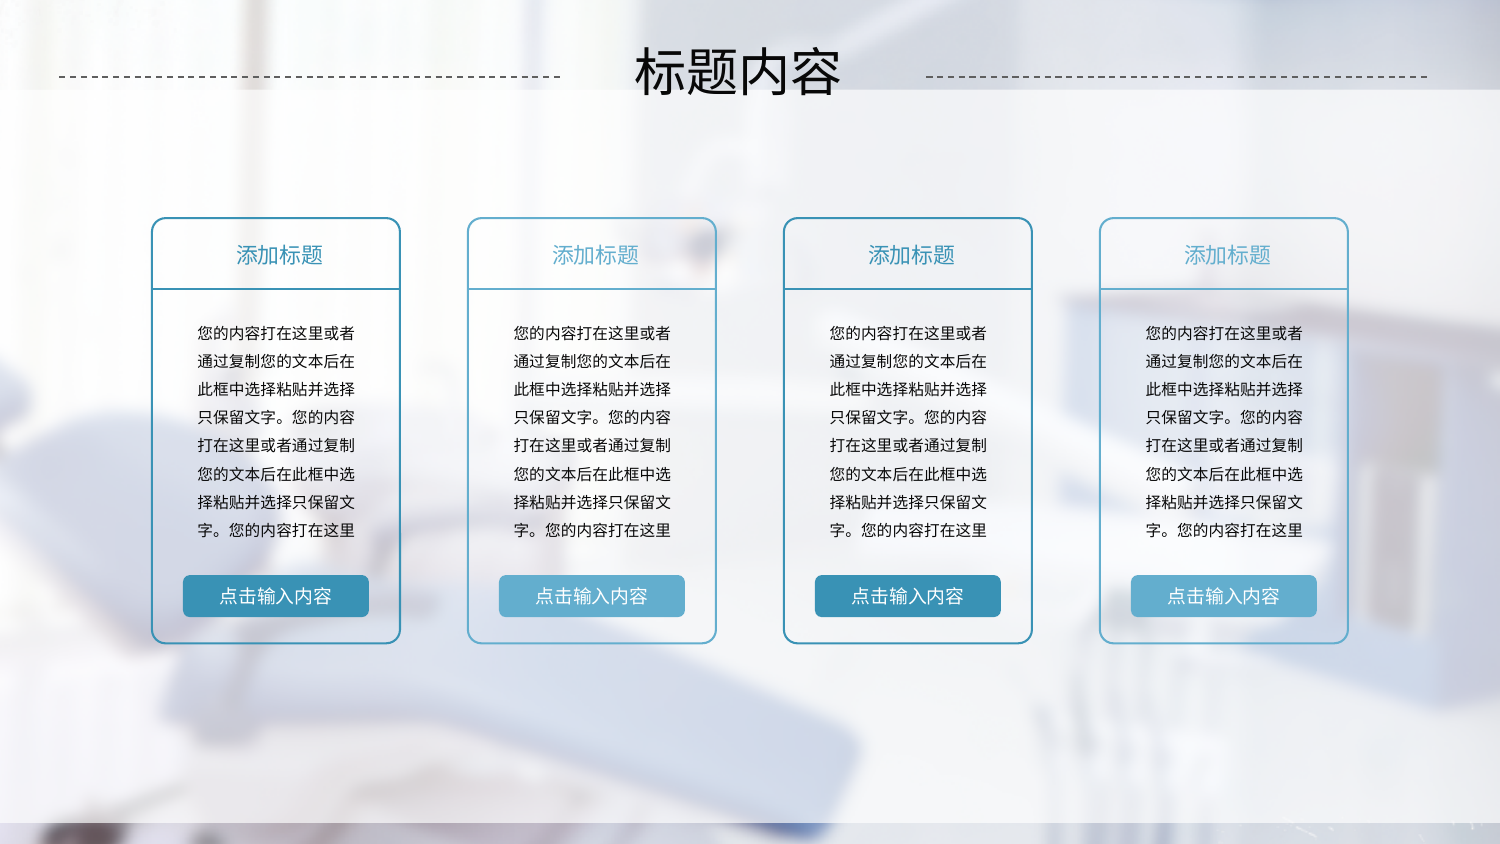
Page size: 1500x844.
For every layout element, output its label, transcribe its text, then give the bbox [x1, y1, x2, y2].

text_box 添加标题 [221, 234, 339, 276]
text_box 添加标题 [537, 234, 655, 276]
picture [0, 823, 1500, 844]
text_box 您的内容打在这里或者通过复制您的文本后在此框中选择粘贴并选择只保留文字。您的内容打在这里或者通过复制您的文本后在此框中选择粘贴并选择只保留文字。您的内容打在这里 [1134, 308, 1322, 546]
text_box 点击输入内容 [496, 572, 688, 620]
text_box 您的内容打在这里或者通过复制您的文本后在此框中选择粘贴并选择只保留文字。您的内容打在这里或者通过复制您的文本后在此框中选择粘贴并选择只保留文字。您的内容打在这里 [502, 308, 690, 546]
text_box 标题内容 [608, 32, 868, 110]
text_box 点击输入内容 [1128, 572, 1320, 620]
text_box [465, 215, 719, 646]
picture [0, 0, 1500, 89]
text_box [781, 215, 1035, 646]
text_box [149, 215, 403, 646]
text_box 添加标题 [853, 234, 971, 276]
text_box 点击输入内容 [812, 572, 1004, 620]
text_box 您的内容打在这里或者通过复制您的文本后在此框中选择粘贴并选择只保留文字。您的内容打在这里或者通过复制您的文本后在此框中选择粘贴并选择只保留文字。您的内容打在这里 [186, 308, 374, 546]
text_box [1097, 215, 1351, 646]
text_box 您的内容打在这里或者通过复制您的文本后在此框中选择粘贴并选择只保留文字。您的内容打在这里或者通过复制您的文本后在此框中选择粘贴并选择只保留文字。您的内容打在这里 [818, 308, 1006, 546]
text_box 点击输入内容 [180, 572, 372, 620]
text_box 添加标题 [1169, 234, 1287, 276]
